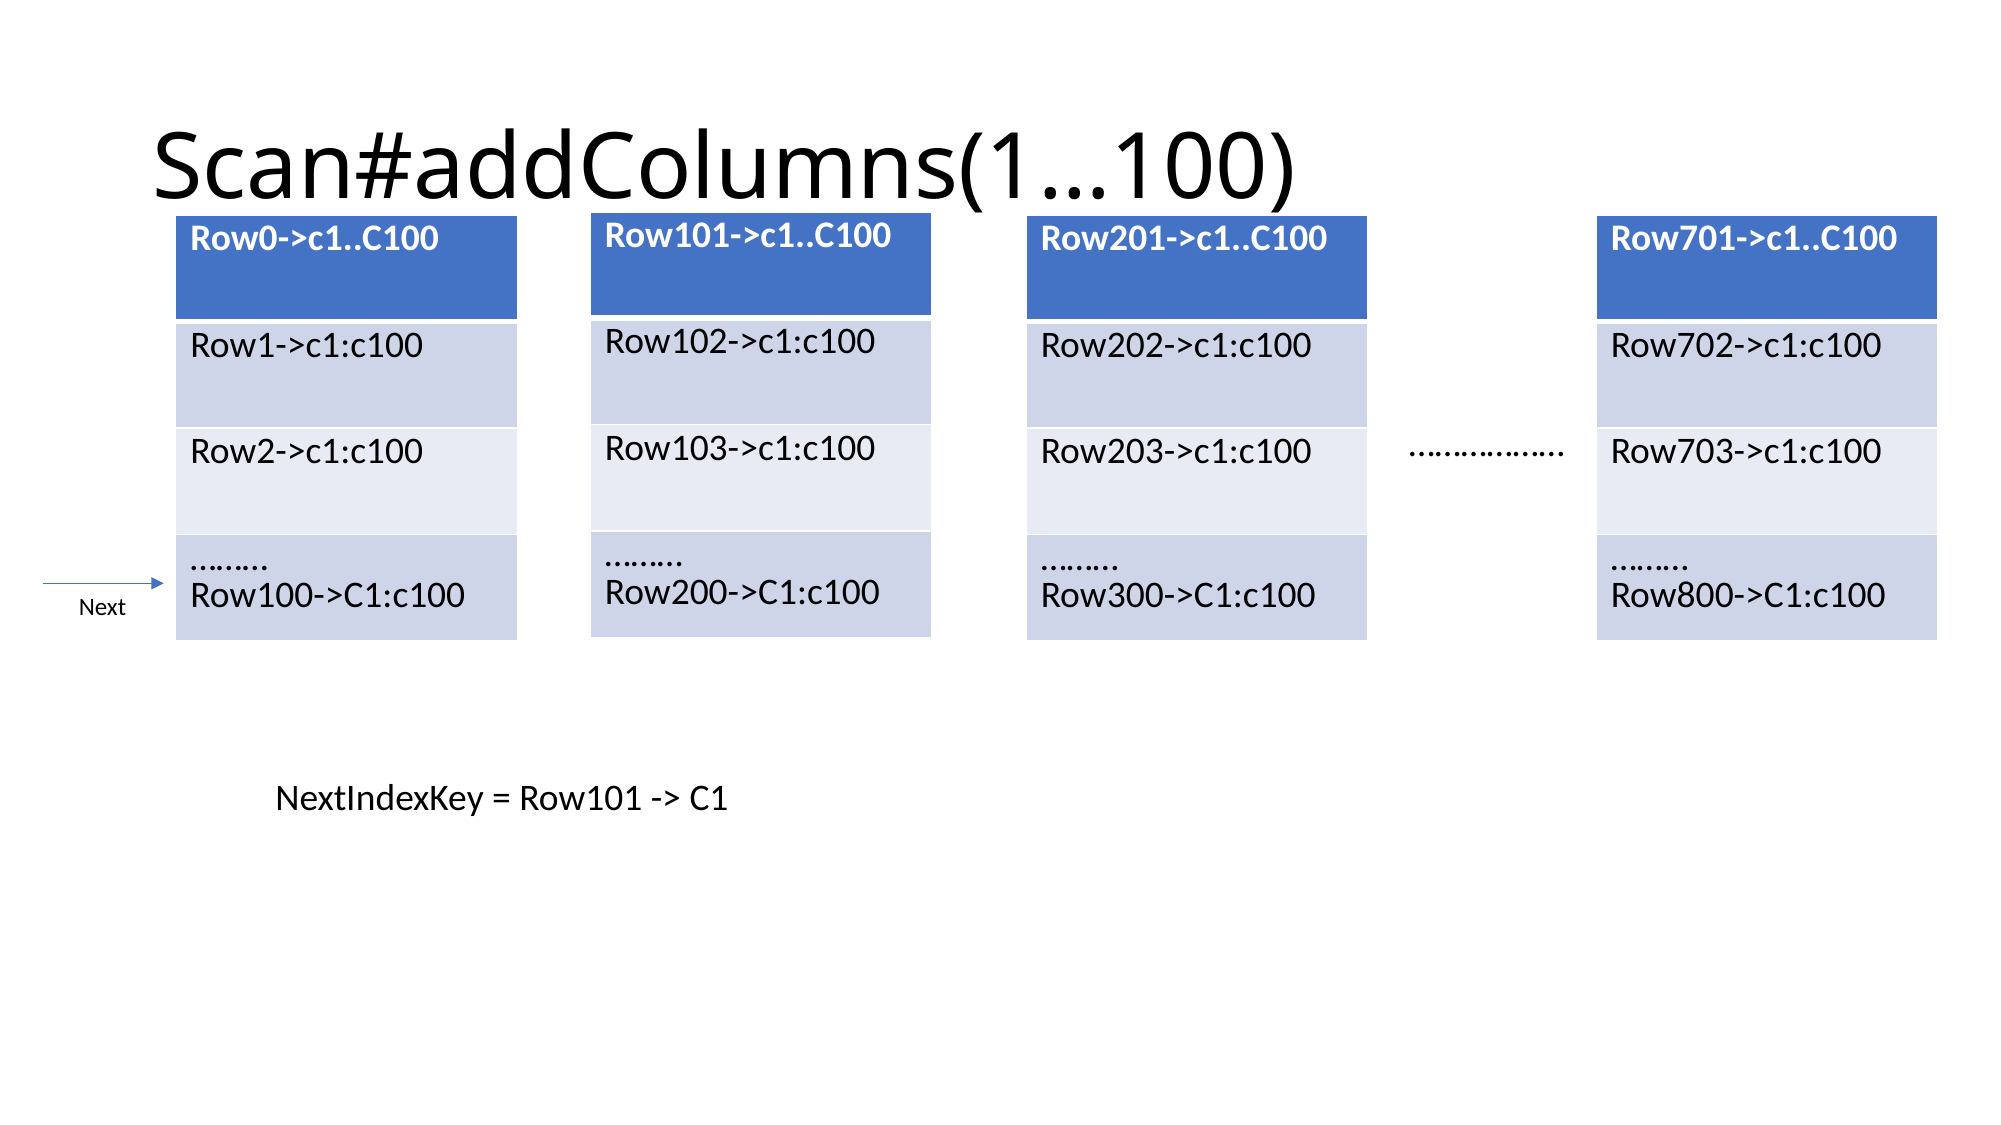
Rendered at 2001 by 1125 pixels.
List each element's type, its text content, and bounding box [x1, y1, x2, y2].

table_cell Row202->c1:c100 [1027, 324, 1367, 427]
table_cell Row703->c1:c100 [1597, 429, 1937, 534]
table_cell Row203->c1:c100 [1027, 429, 1367, 534]
table_cell ……… Row300->C1:c100 [1027, 535, 1367, 640]
table_header Row0->c1..C100 [176, 216, 517, 319]
table_header Row701->c1..C100 [1597, 216, 1937, 319]
text_box NextIndexKey = Row101 -> C1 [260, 765, 945, 916]
table_header Row201->c1..C100 [1027, 216, 1367, 319]
text_box Next [63, 584, 143, 628]
title Scan#addColumns(1…100) [137, 59, 1863, 278]
table_header Row101->c1..C100 [591, 213, 931, 315]
table_cell ……… Row200->C1:c100 [591, 532, 931, 637]
table_cell Row1->c1:c100 [176, 324, 517, 427]
table_cell ……… Row800->C1:c100 [1597, 535, 1937, 640]
table_cell Row702->c1:c100 [1597, 324, 1937, 427]
table_cell Row102->c1:c100 [591, 321, 931, 424]
table_cell Row103->c1:c100 [591, 425, 931, 530]
table_cell Row2->c1:c100 [176, 429, 517, 534]
table_cell ……… Row100->C1:c100 [176, 535, 517, 640]
text_box ……………… [1394, 411, 1641, 472]
